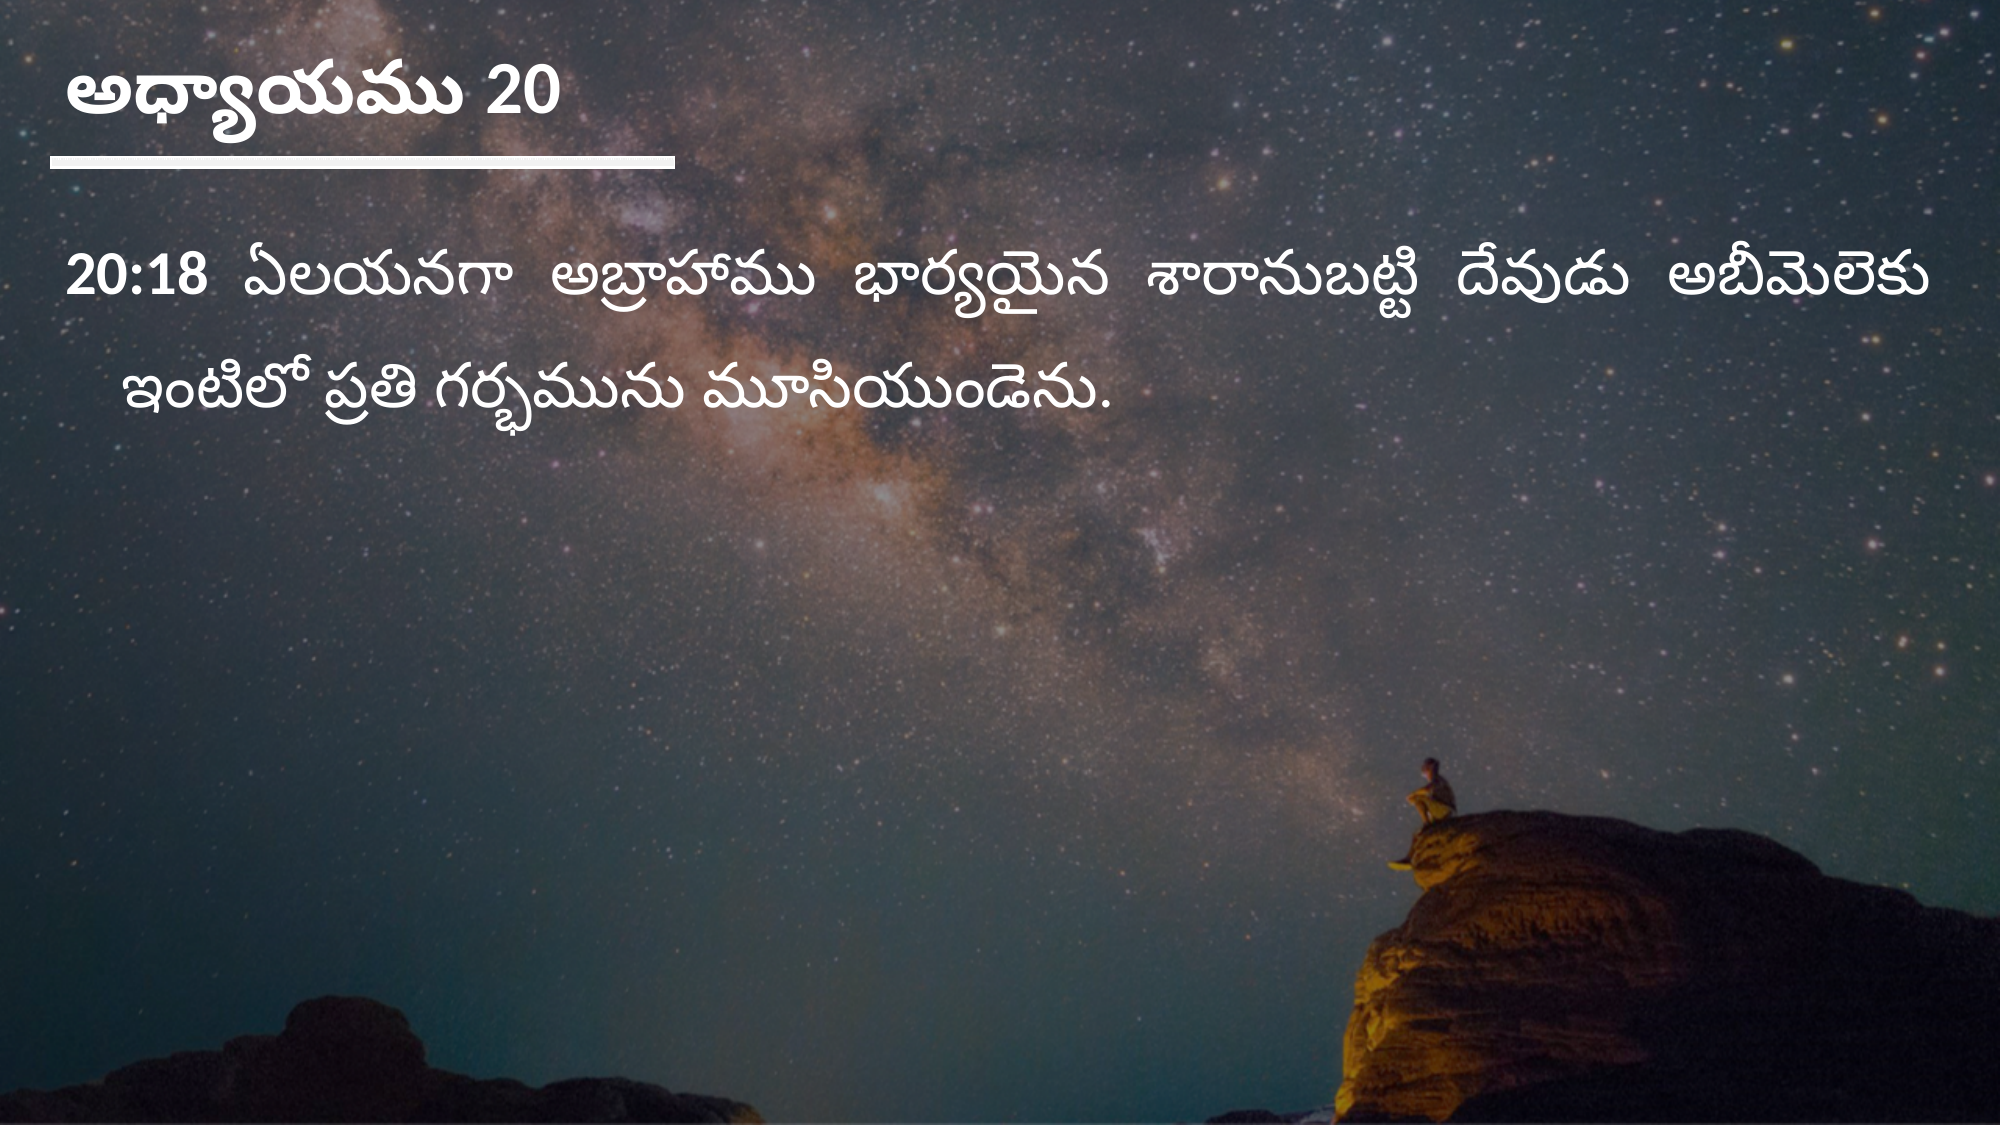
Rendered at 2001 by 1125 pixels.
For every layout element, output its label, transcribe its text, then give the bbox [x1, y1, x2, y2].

list 20:18 ఏలయనగా అబ్రాహాము భార్యయైన శారానుబట్టి దేవుడు అబీమెలెకు ఇంటిలో ప్రతి గర్భమును మూసియుండెను. [50, 187, 1946, 1063]
title అధ్యాయము 20 [50, 0, 1925, 167]
picture [0, 0, 2000, 1125]
